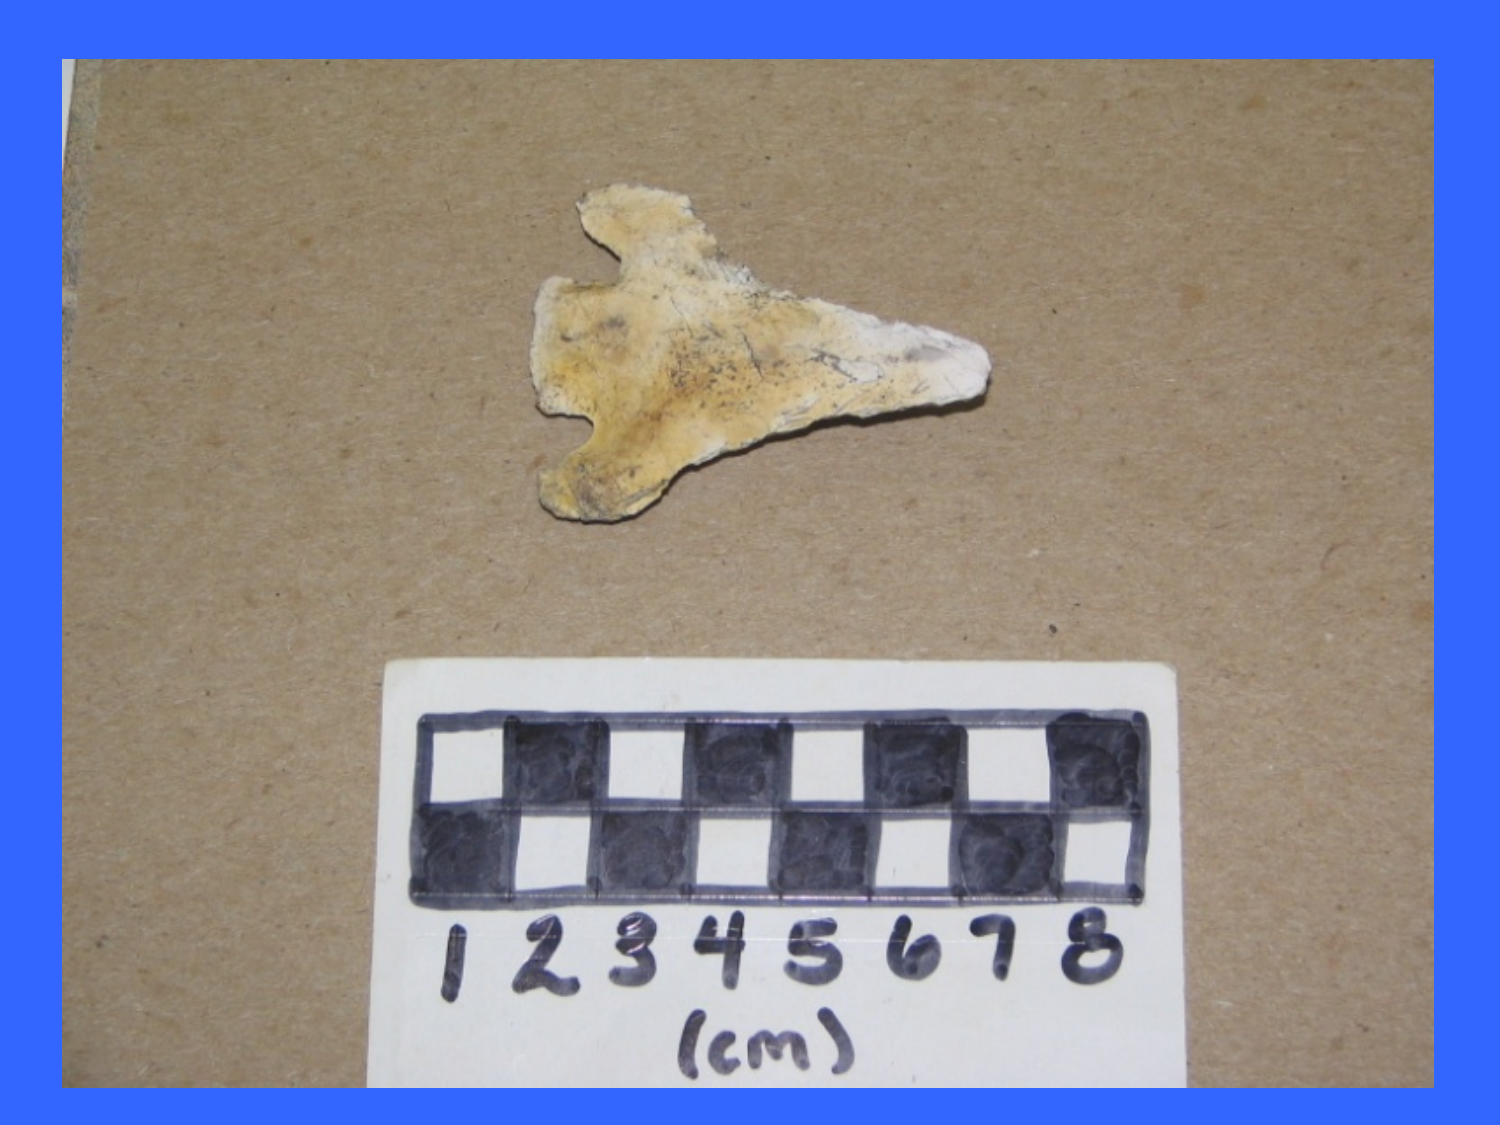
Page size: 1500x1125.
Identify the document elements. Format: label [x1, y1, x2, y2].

picture [62, 59, 1434, 1088]
